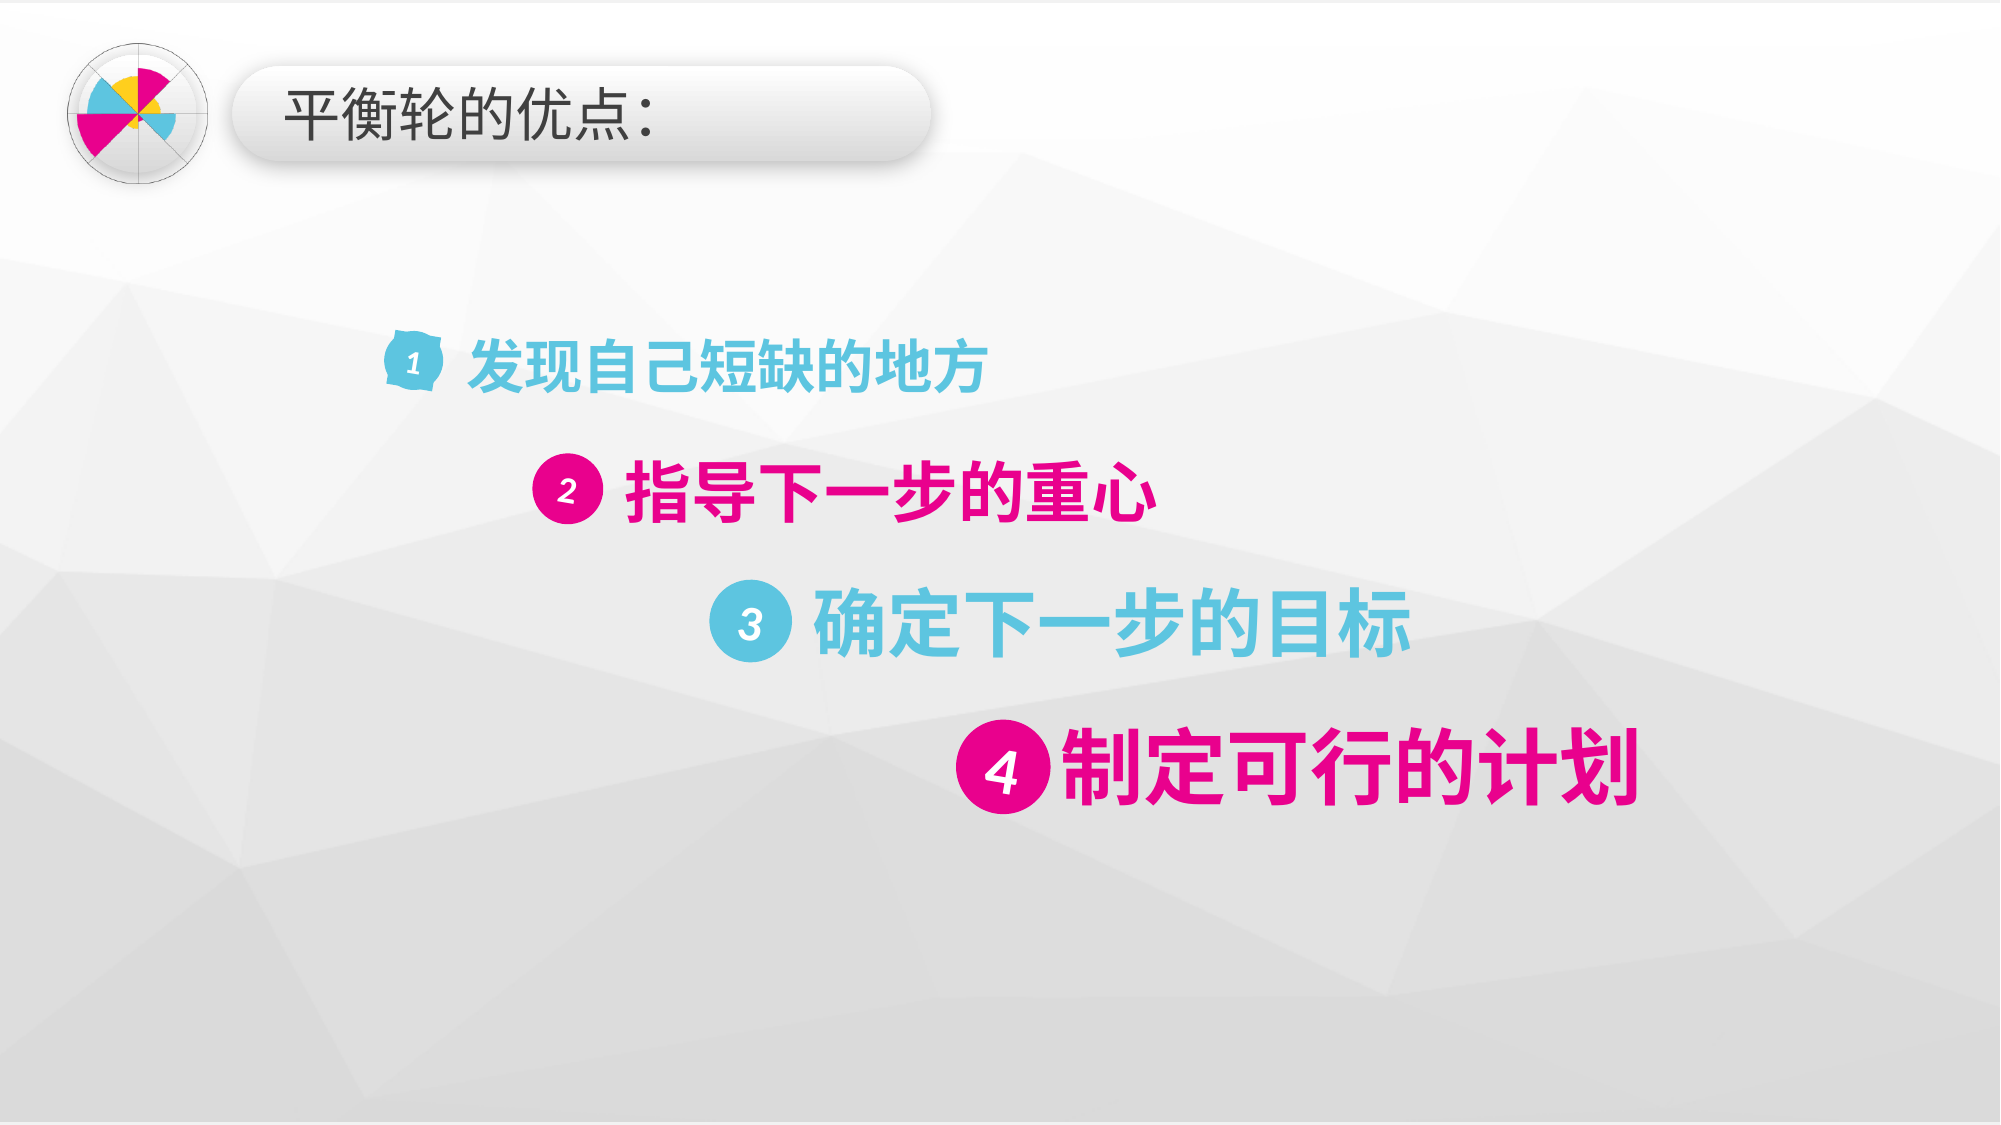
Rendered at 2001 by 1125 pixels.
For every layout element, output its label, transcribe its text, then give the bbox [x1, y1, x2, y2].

text_box [231, 65, 933, 163]
text_box 指导下一步的重心 [609, 443, 1174, 539]
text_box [384, 330, 444, 391]
picture [0, 3, 2000, 1122]
text_box 制定可行的计划 [1045, 707, 1659, 823]
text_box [955, 718, 1051, 815]
text_box 确定下一步的目标 [797, 569, 1428, 674]
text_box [709, 579, 793, 663]
text_box 发现自己短缺的地方 [451, 322, 1006, 408]
text_box 平衡轮的优点： [267, 70, 706, 156]
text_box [532, 453, 604, 525]
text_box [67, 43, 208, 184]
